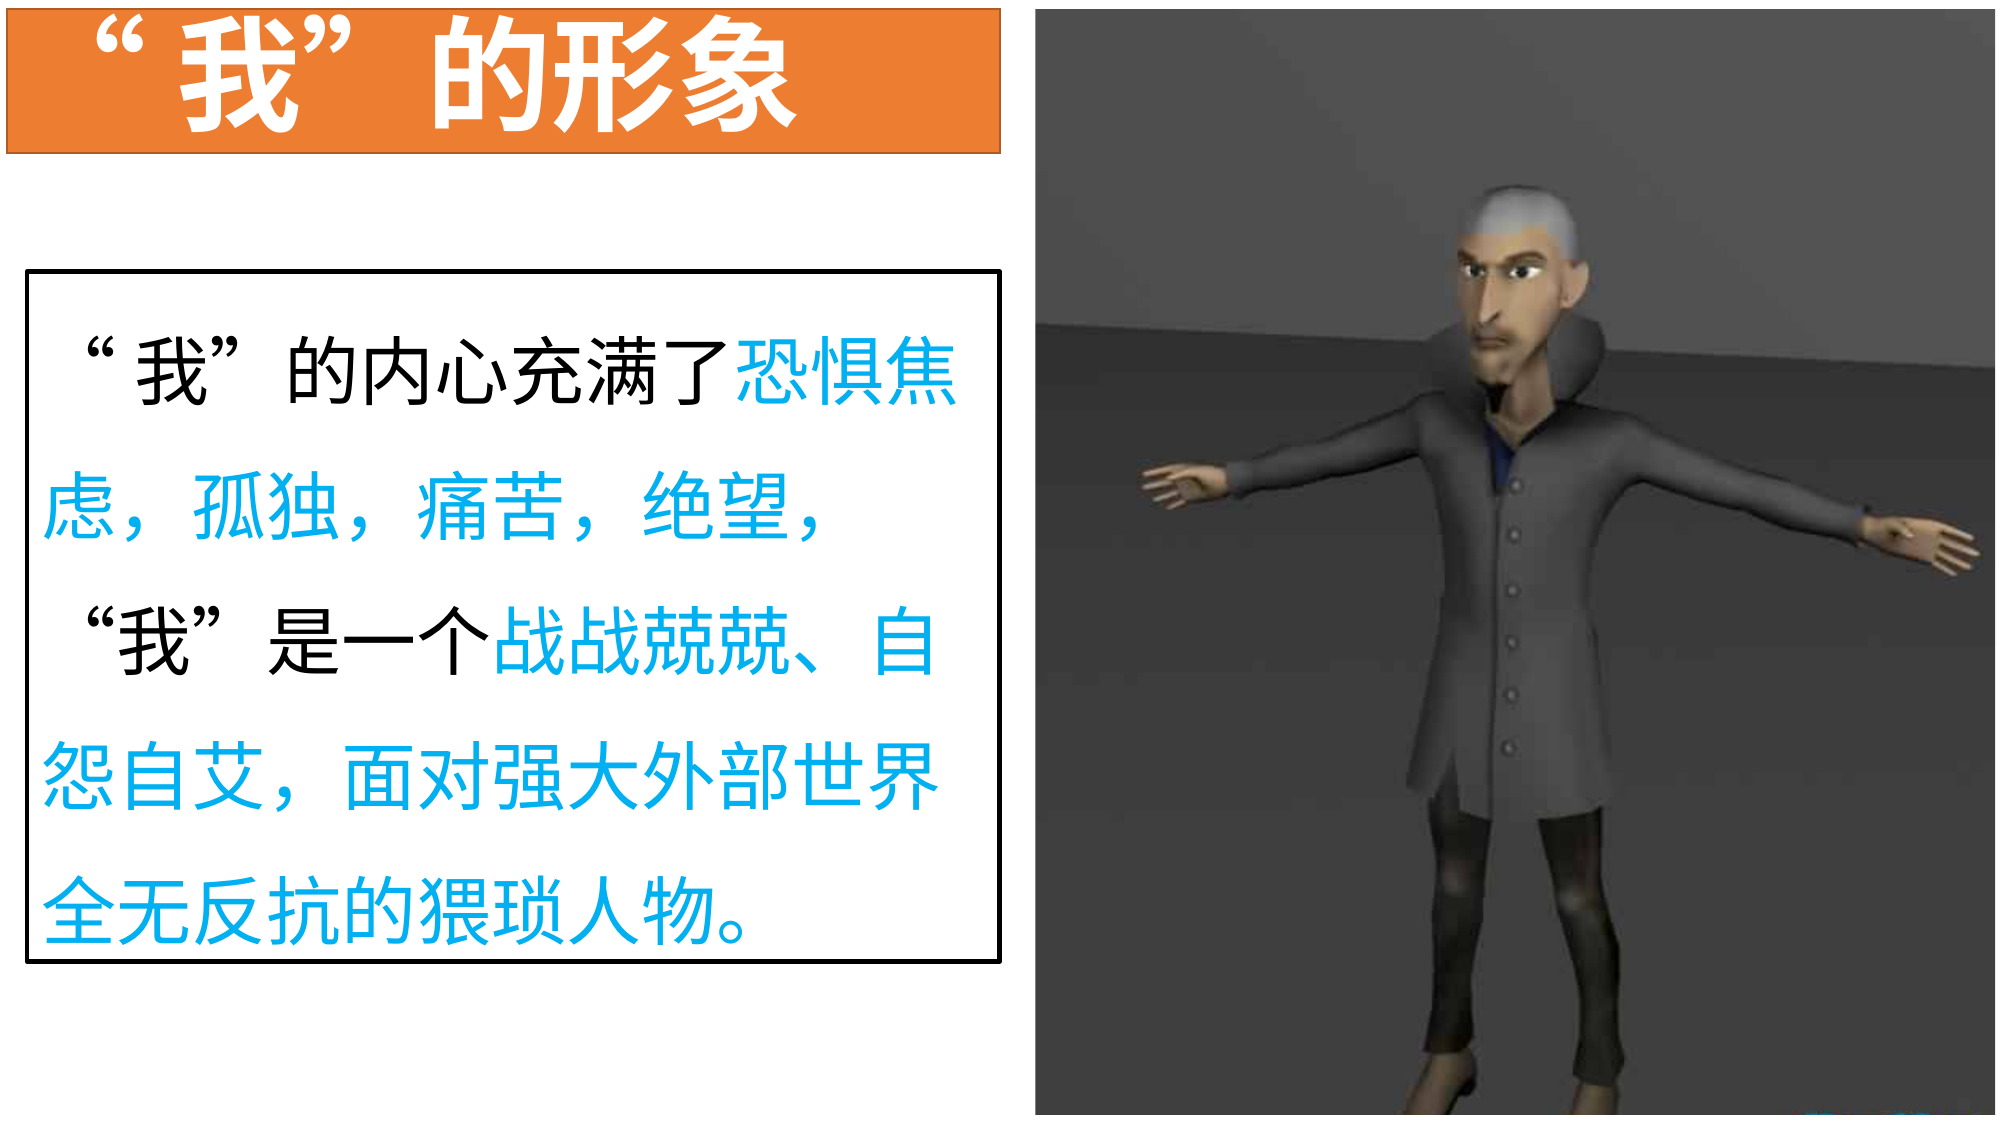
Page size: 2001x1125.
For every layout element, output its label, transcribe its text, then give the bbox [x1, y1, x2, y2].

text_box “我”的内心充满了恐惧焦虑，孤独，痛苦，绝望，“我”是一个战战兢兢、自怨自艾，面对强大外部世界全无反抗的猥琐人物。 [26, 271, 1000, 962]
title “我”的形象 [6, 8, 1001, 154]
picture [1035, 9, 1996, 1115]
